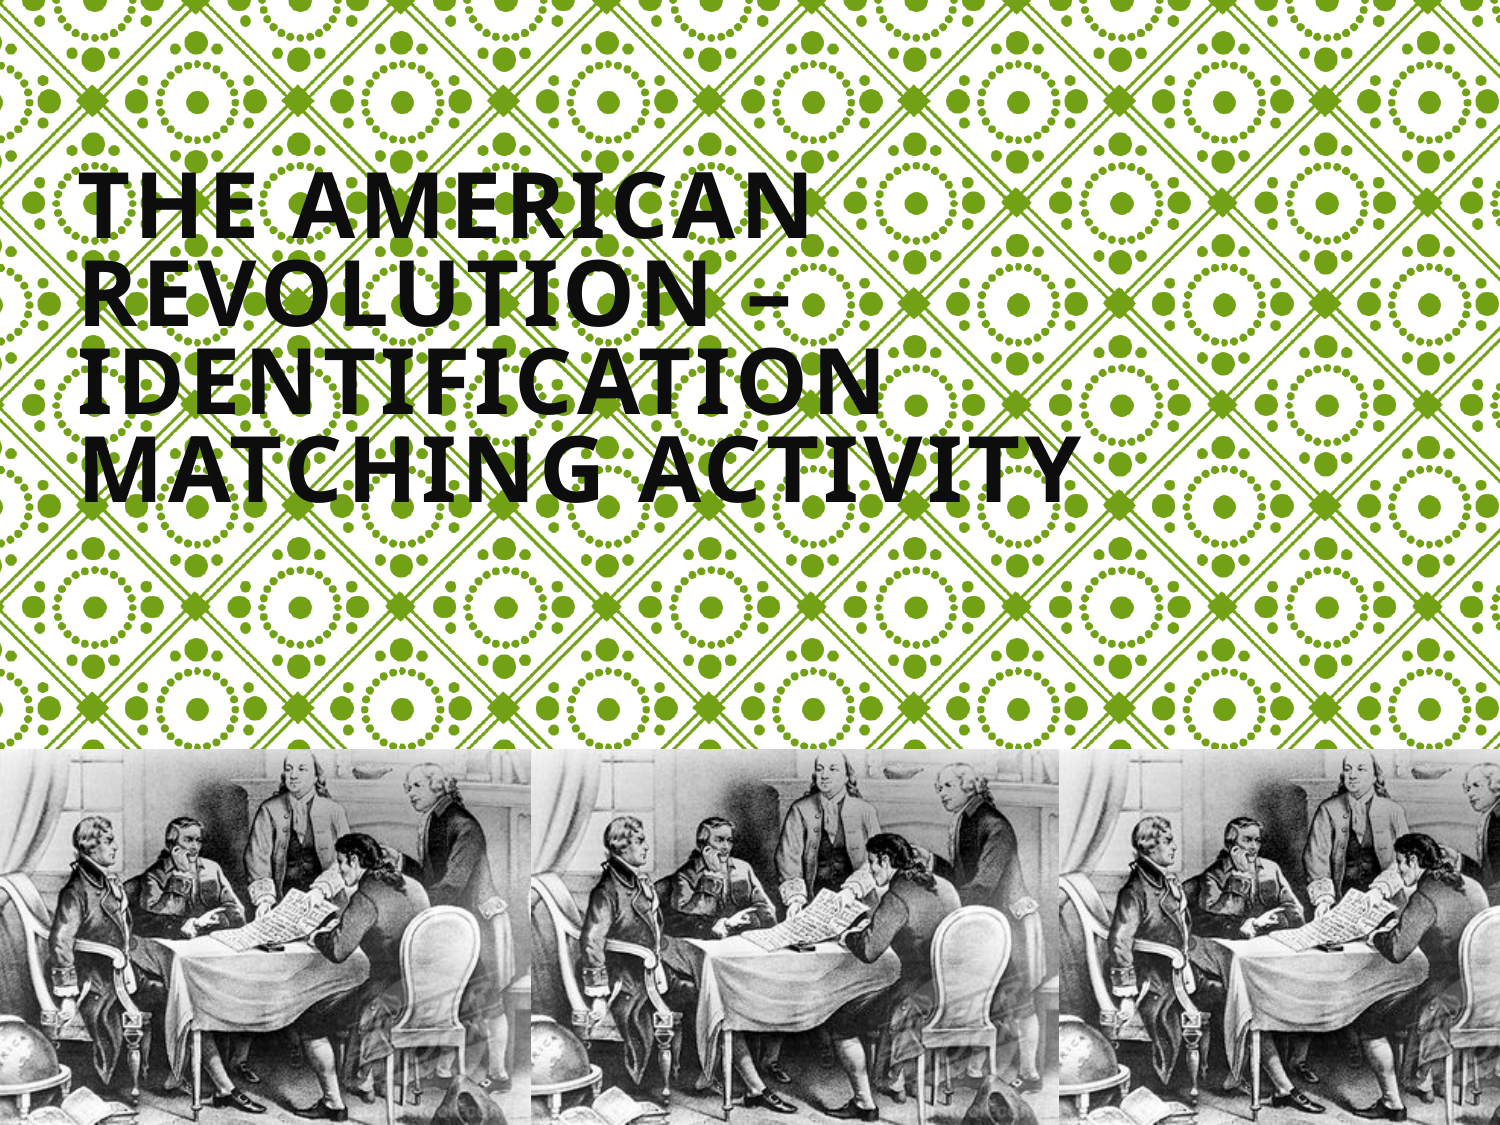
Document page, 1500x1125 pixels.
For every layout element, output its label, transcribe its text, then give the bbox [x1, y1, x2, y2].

title The American Revolution – Identification Matching Activity [62, 75, 1425, 613]
picture [0, 749, 1500, 1125]
